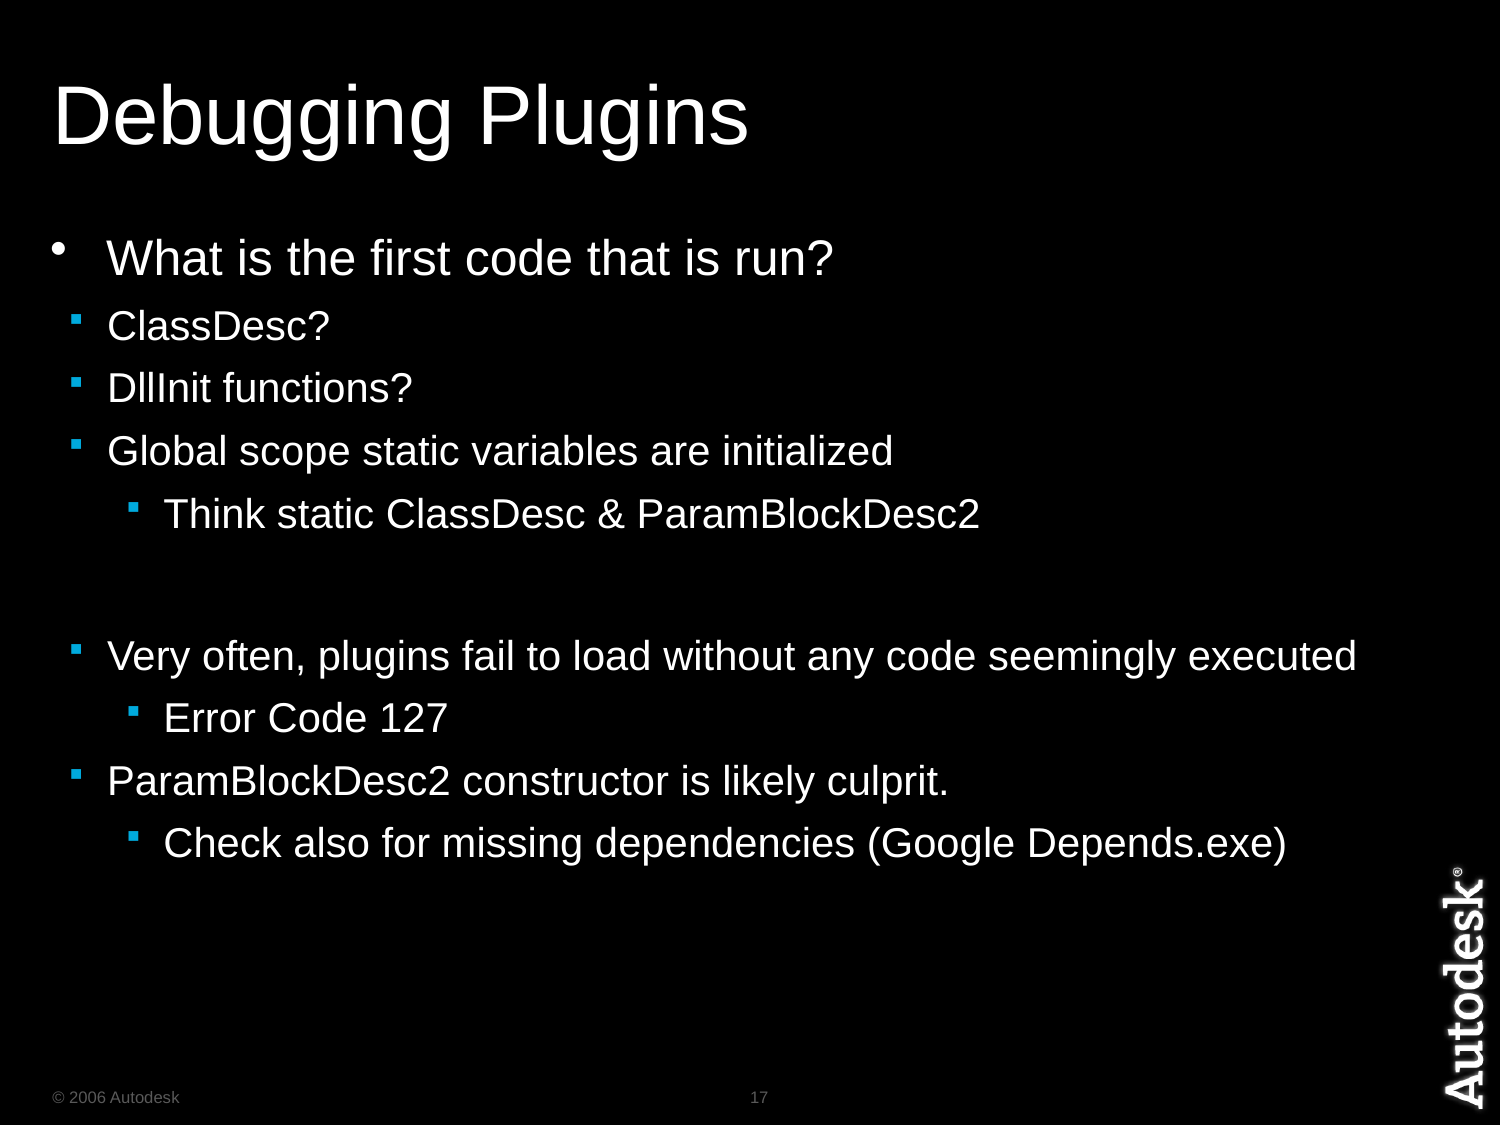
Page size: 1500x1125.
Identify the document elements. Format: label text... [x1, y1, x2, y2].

picture [1402, 0, 1500, 1125]
title Debugging Plugins [52, 22, 1401, 211]
list What is the first code that is run? ClassDesc? DllInit functions? Global scope static variables are initialized Think static ClassDesc & ParamBlockDesc2 Very often, plugins fail to load without any code seemingly executed Error Code 127 ParamBlockDesc2 constructor is likely culprit. Check also for missing dependencies (Google Depends.exe) [49, 224, 1398, 1066]
